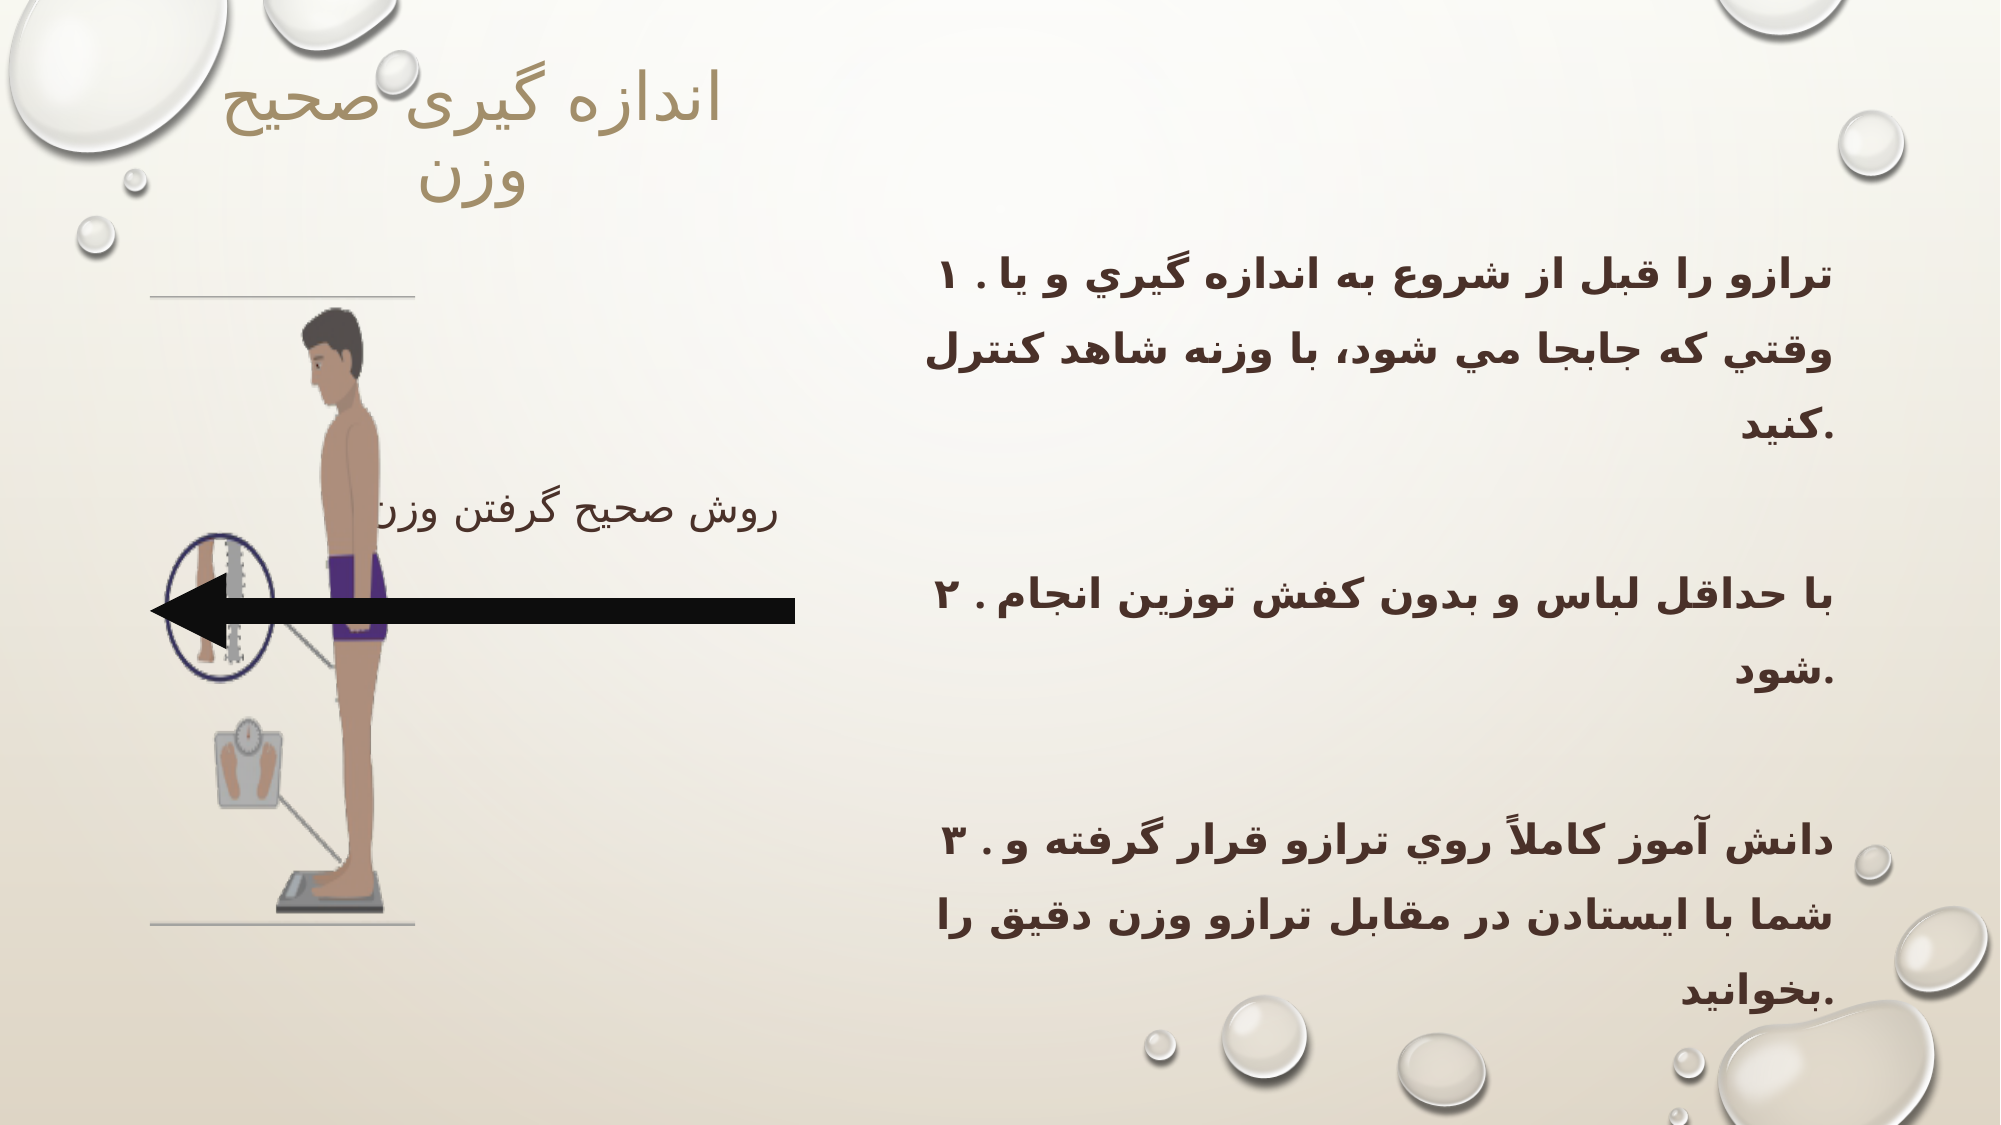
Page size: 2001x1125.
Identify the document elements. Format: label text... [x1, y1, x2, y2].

title اندازه گیری صحیح وزن [149, 99, 796, 214]
list روش صحیح گرفتن وزن [149, 624, 796, 950]
list ۱ . ترازو را قبل از شروع به اندازه گيري و يا وقتي كه جابجا مي شود، با وزنه شاهد كنترل كنيد. ۲ . با حداقل لباس و بدون كفش توزين انجام شود. ۳ . دانش آموز كاملاً روي ترازو قرار گرفته و شما با ايستادن در مقابل ترازو وزن دقيق را بخوانيد. [833, 214, 1851, 950]
list روش صحیح گرفتن وزن [416, 296, 796, 610]
picture [0, 0, 2000, 1125]
